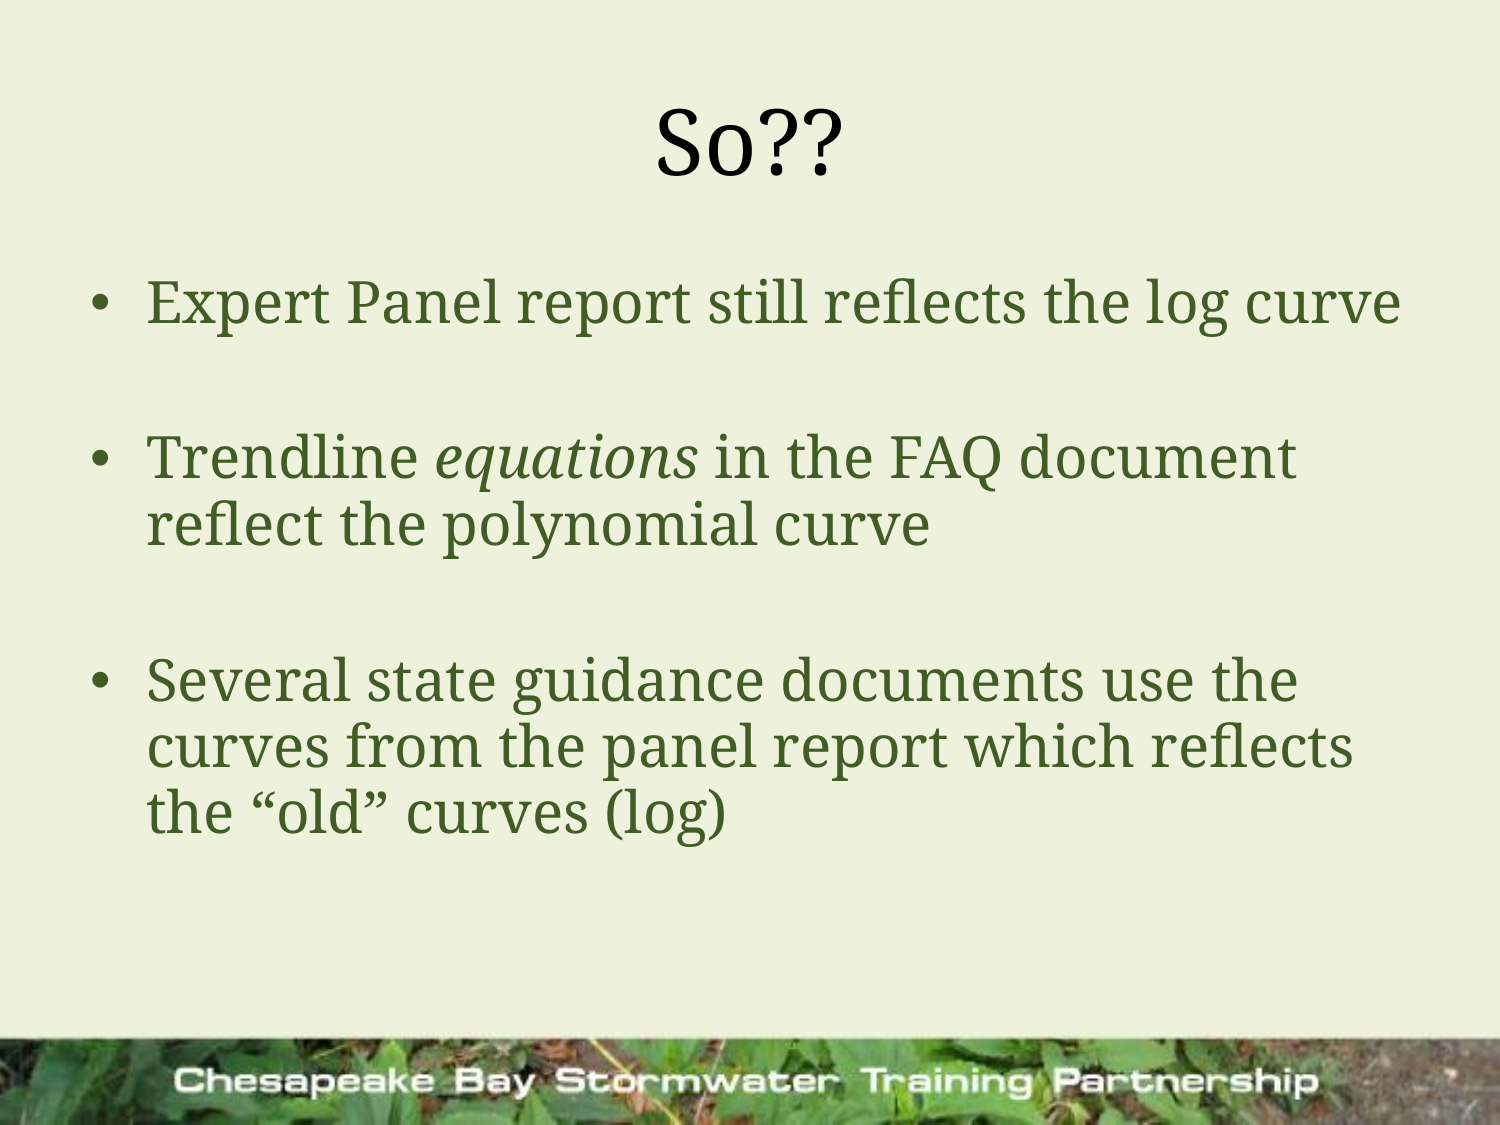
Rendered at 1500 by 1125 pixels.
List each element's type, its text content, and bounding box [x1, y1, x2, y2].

list Expert Panel report still reflects the log curve Trendline equations in the FAQ document reflect the polynomial curve Several state guidance documents use the curves from the panel report which reflects the “old” curves (log) [75, 262, 1425, 1005]
picture [0, 0, 1500, 1125]
title So?? [75, 45, 1425, 233]
